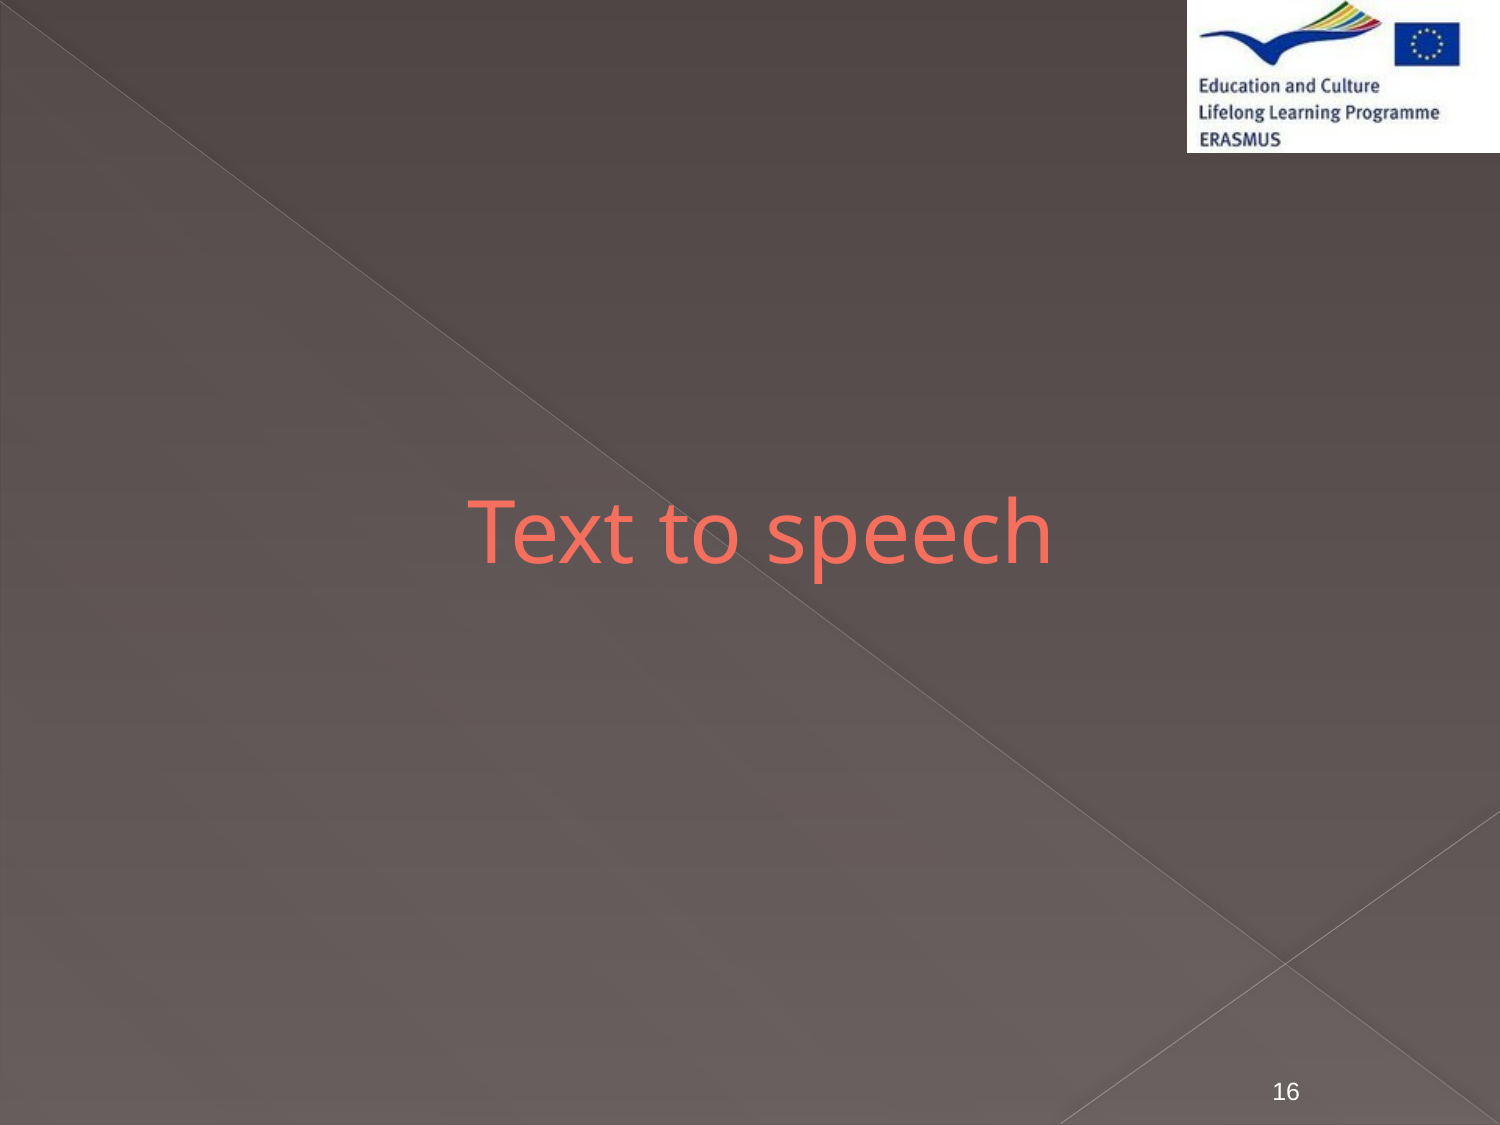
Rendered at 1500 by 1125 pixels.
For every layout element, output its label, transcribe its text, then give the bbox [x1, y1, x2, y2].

slide_number 16 [1245, 1063, 1328, 1113]
text_box Text to speech [46, 468, 1397, 699]
picture [1187, 0, 1500, 153]
